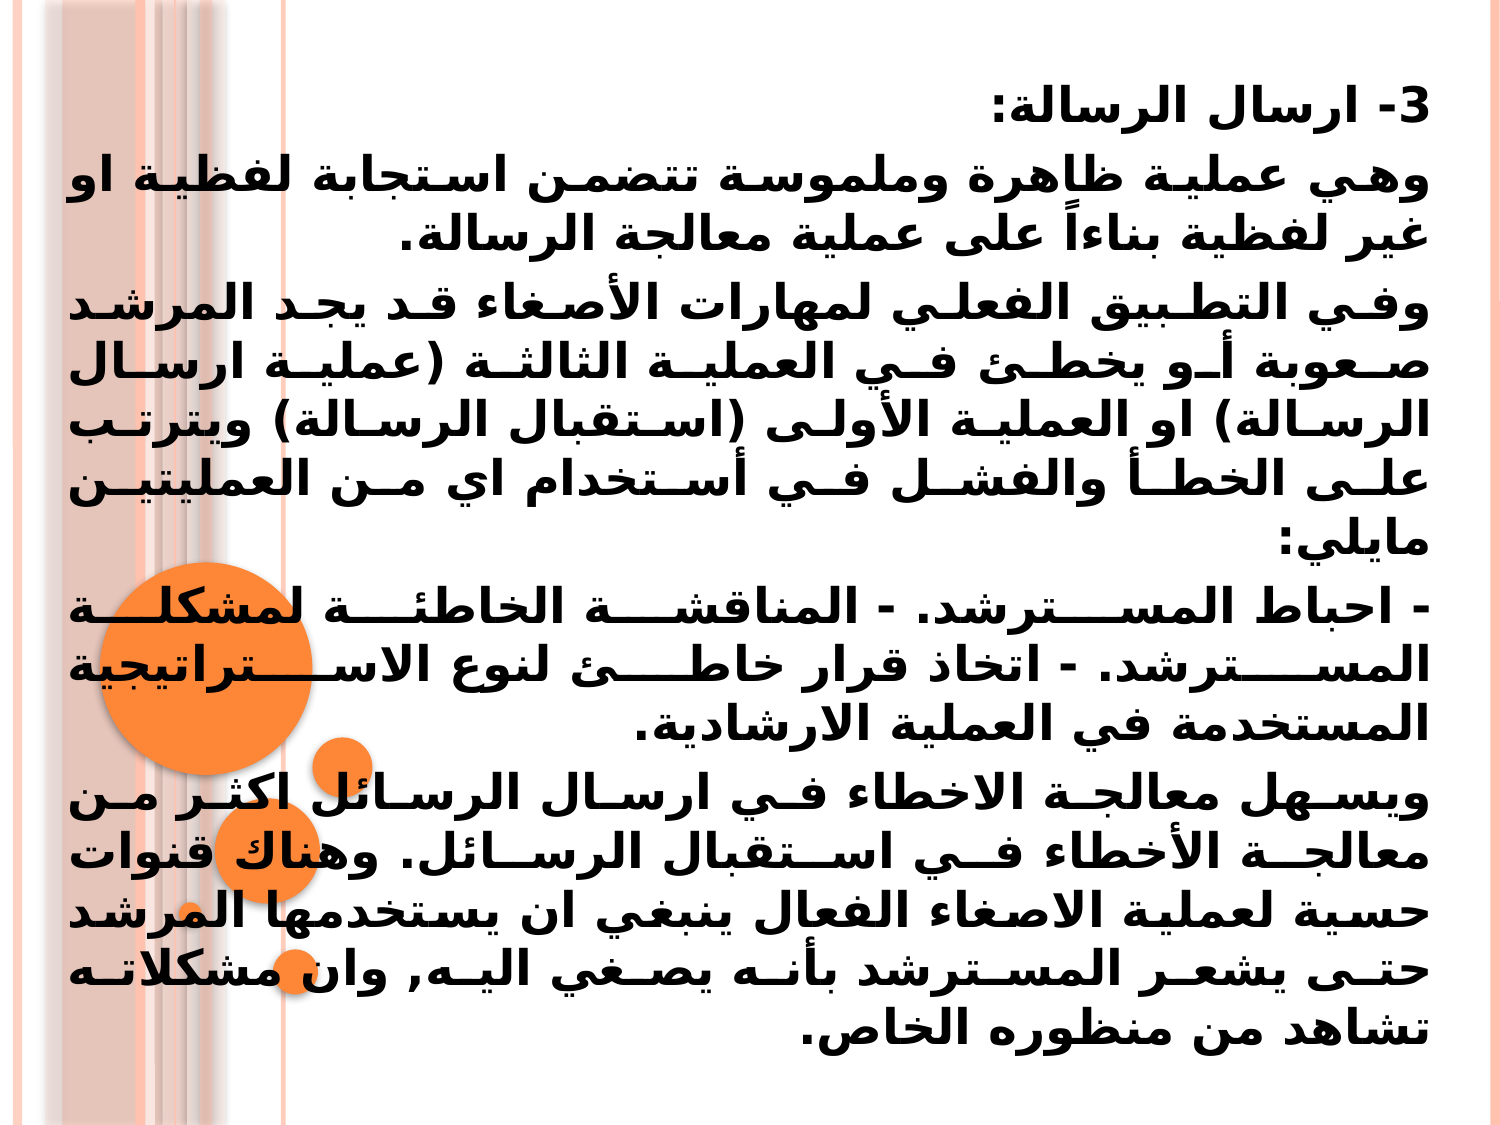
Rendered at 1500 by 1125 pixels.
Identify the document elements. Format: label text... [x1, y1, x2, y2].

subtitle 3- ارسال الرسالة: وهي عملية ظاهرة وملموسة تتضمن استجابة لفظية او غير لفظية بناءاً على عملية معالجة الرسالة. وفي التطبيق الفعلي لمهارات الأصغاء قد يجد المرشد صعوبة أو يخطئ في العملية الثالثة (عملية ارسال الرسالة) او العملية الأولى (استقبال الرسالة) ويترتب على الخطأ والفشل في أستخدام اي من العمليتين مايلي: - احباط المسترشد. - المناقشة الخاطئة لمشكلة المسترشد. - اتخاذ قرار خاطئ لنوع الاستراتيجية المستخدمة في العملية الارشادية. ويسهل معالجة الاخطاء في ارسال الرسائل اكثر من معالجة الأخطاء في استقبال الرسائل. وهناك قنوات حسية لعملية الاصغاء الفعال ينبغي ان يستخدمها المرشد حتى يشعر المسترشد بأنه يصغي اليه, وان مشكلاته تشاهد من منظوره الخاص. [53, 66, 1447, 1071]
